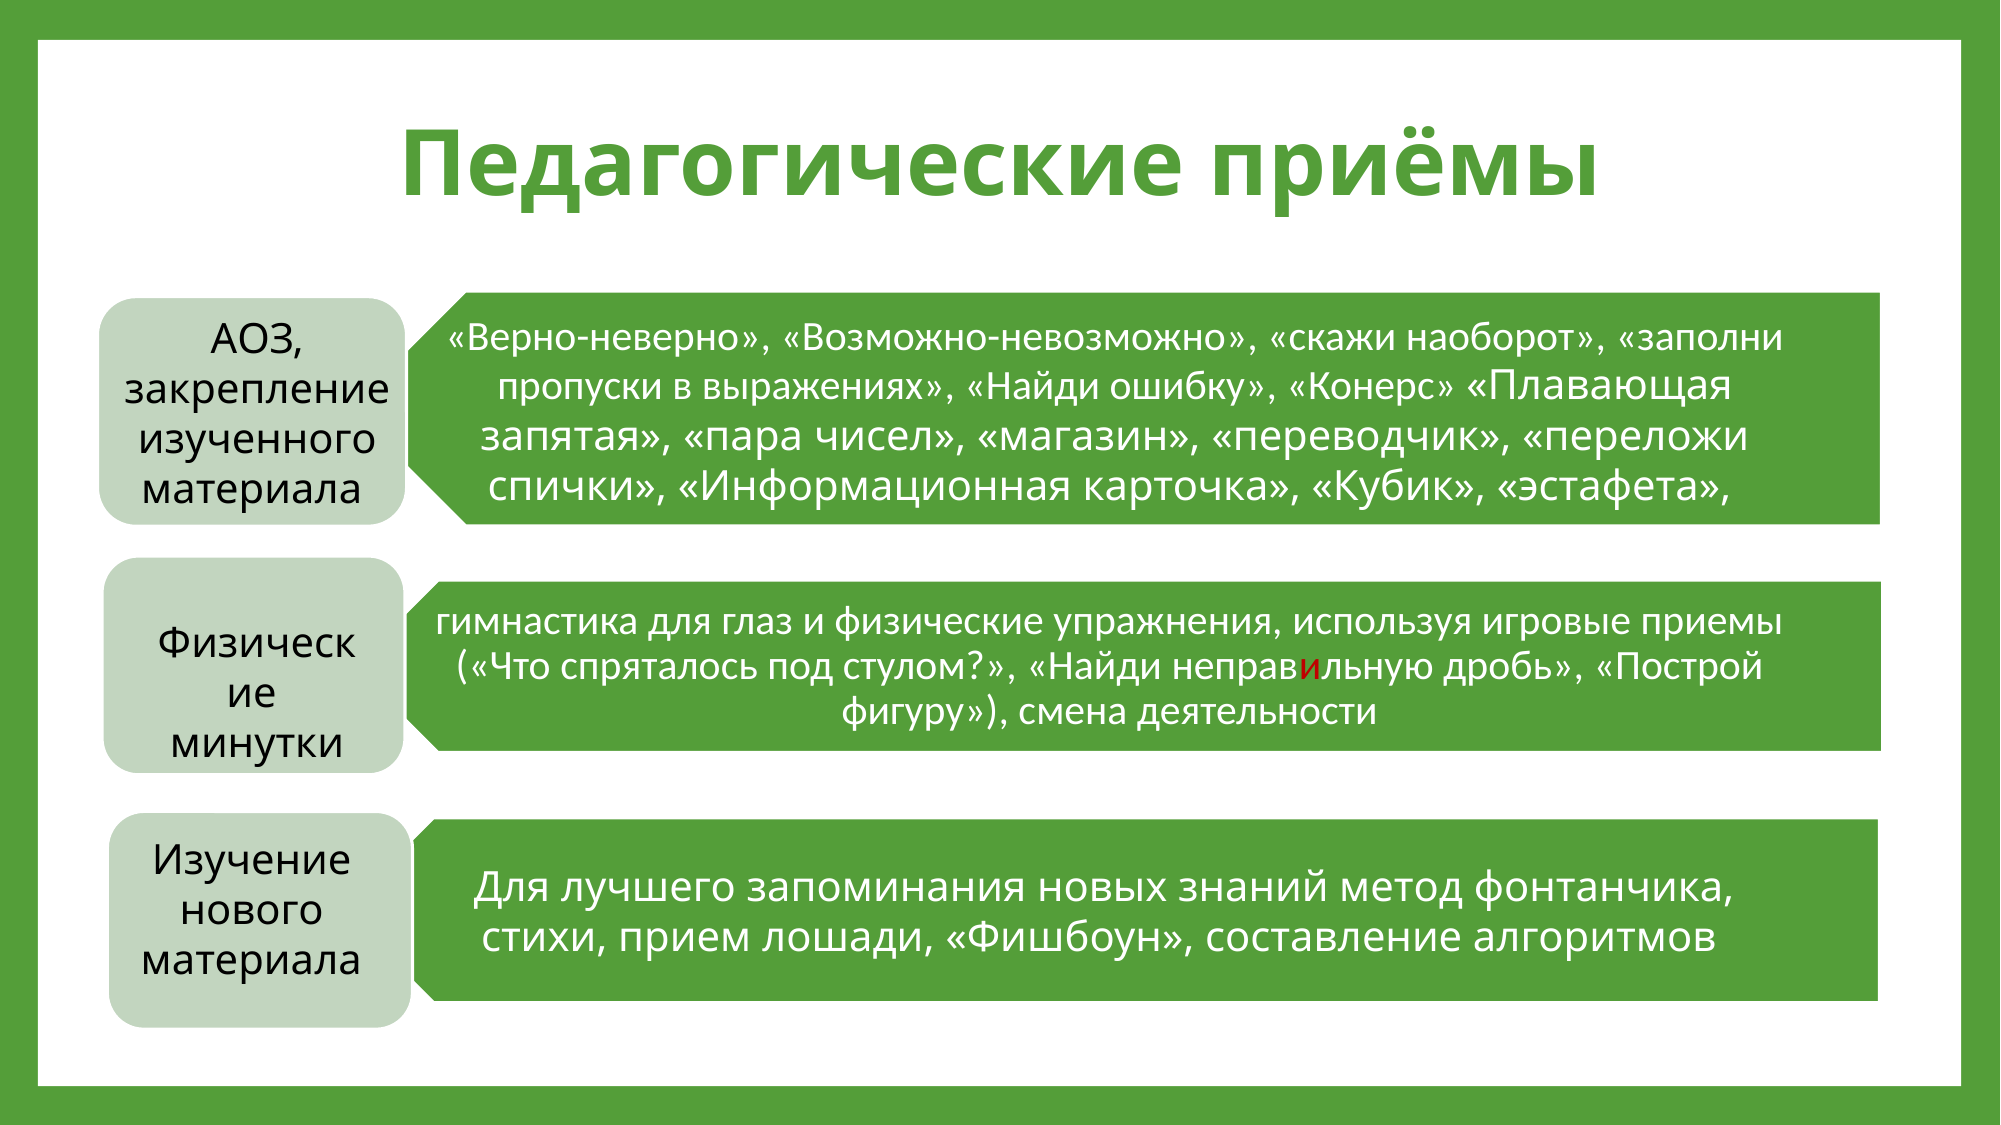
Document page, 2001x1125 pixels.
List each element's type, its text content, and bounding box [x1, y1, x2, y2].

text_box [0, 290, 1895, 1074]
title Педагогические приёмы [190, 54, 1811, 277]
